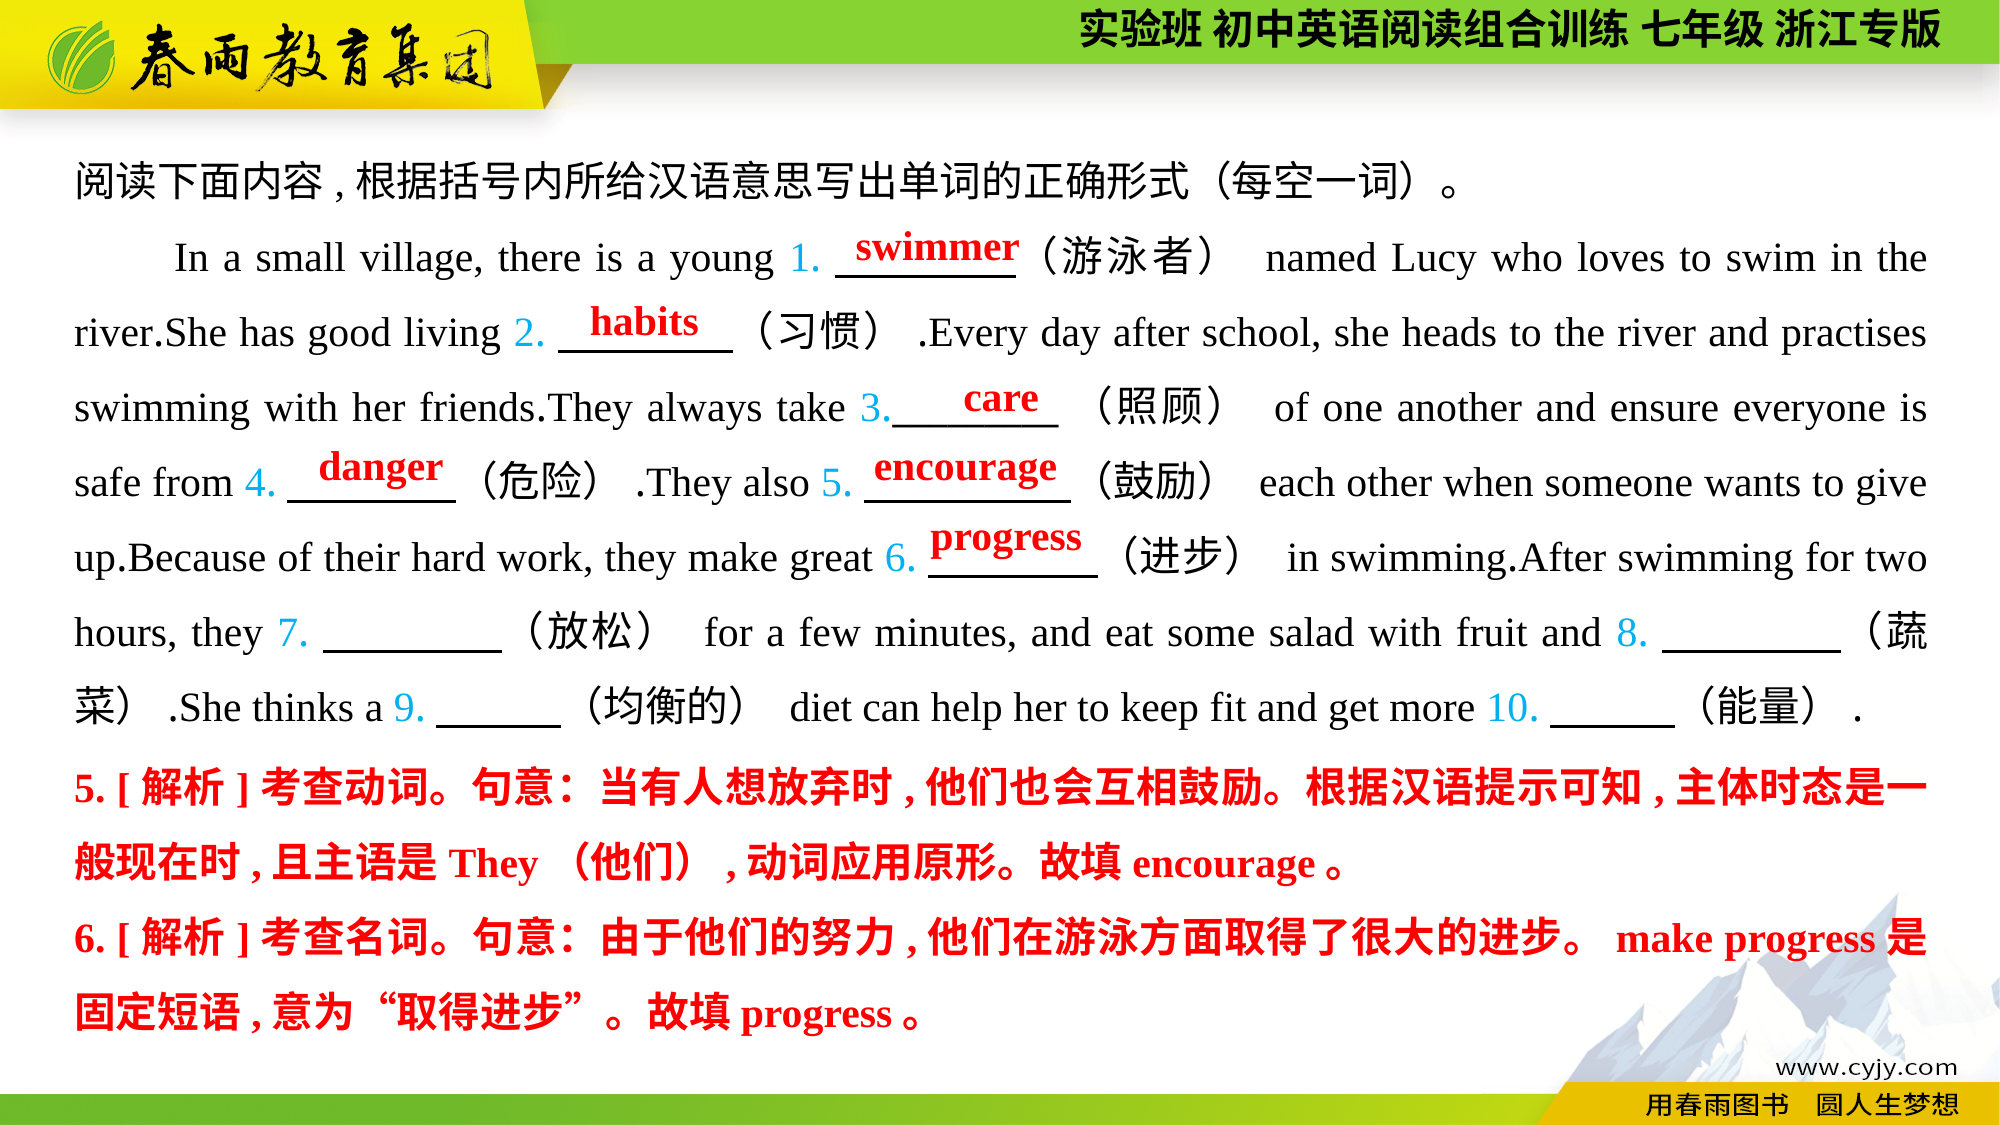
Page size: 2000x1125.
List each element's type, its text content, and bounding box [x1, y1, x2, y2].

list 阅读下面内容,根据括号内所给汉语意思写出单词的正确形式（每空一词）。 In a small village, there is a young 1. （游泳者） named Lucy who loves to swim in the river.She has good living 2. （习惯）.Every day after school, she heads to the river and practises swimming with her friends.They always take 3._________（照顾） of one another and ensure everyone is safe from 4. （危险）.They also 5. （鼓励） each other when someone wants to give up.Because of their hard work, they make great 6. （进步） in swimming.After swimming for two hours, they 7. （放松） for a few minutes, and eat some salad with fruit and 8. （蔬菜）.She thinks a 9. （均衡的） diet can help her to keep fit and get more 10. （能量）. [59, 122, 1944, 728]
text_box progress [915, 501, 1098, 566]
text_box 5. [解析]考查动词。句意：当有人想放弃时,他们也会互相鼓励。根据汉语提示可知,主体时态是一般现在时,且主语是They（他们）,动词应用原形。故填encourage。 6. [解析]考查名词。句意：由于他们的努力,他们在游泳方面取得了很大的进步。make progress是固定短语,意为“取得进步”。故填progress。 [59, 728, 1944, 1044]
text_box encourage [858, 431, 1073, 496]
text_box care [948, 362, 1055, 428]
picture [0, 0, 2000, 1125]
text_box swimmer [840, 210, 1036, 276]
text_box habits [575, 286, 714, 352]
text_box danger [303, 431, 459, 496]
